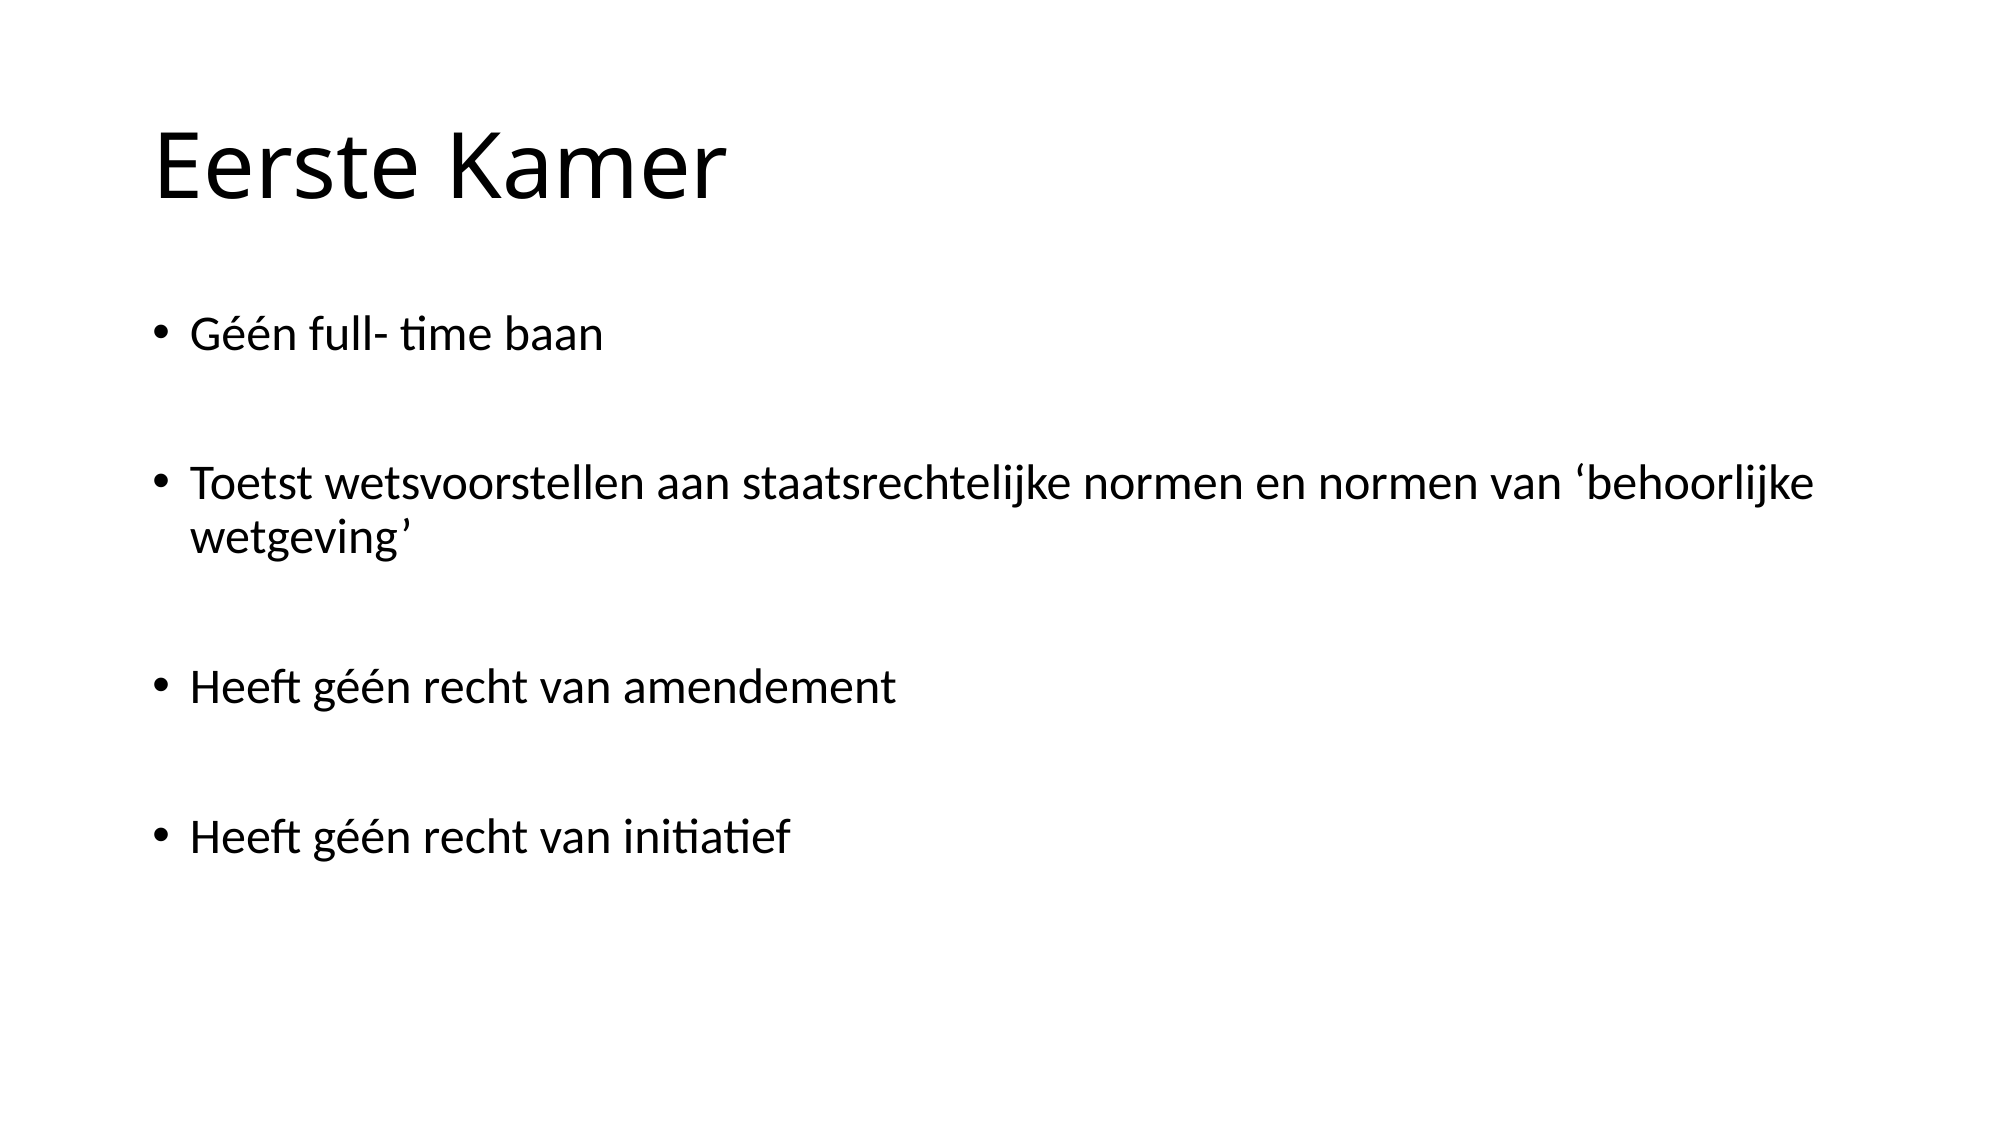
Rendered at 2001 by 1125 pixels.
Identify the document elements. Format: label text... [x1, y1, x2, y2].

list Géén full- time baan Toetst wetsvoorstellen aan staatsrechtelijke normen en normen van ‘behoorlijke wetgeving’ Heeft géén recht van amendement Heeft géén recht van initiatief [137, 299, 1863, 1014]
title Eerste Kamer [137, 59, 1863, 278]
